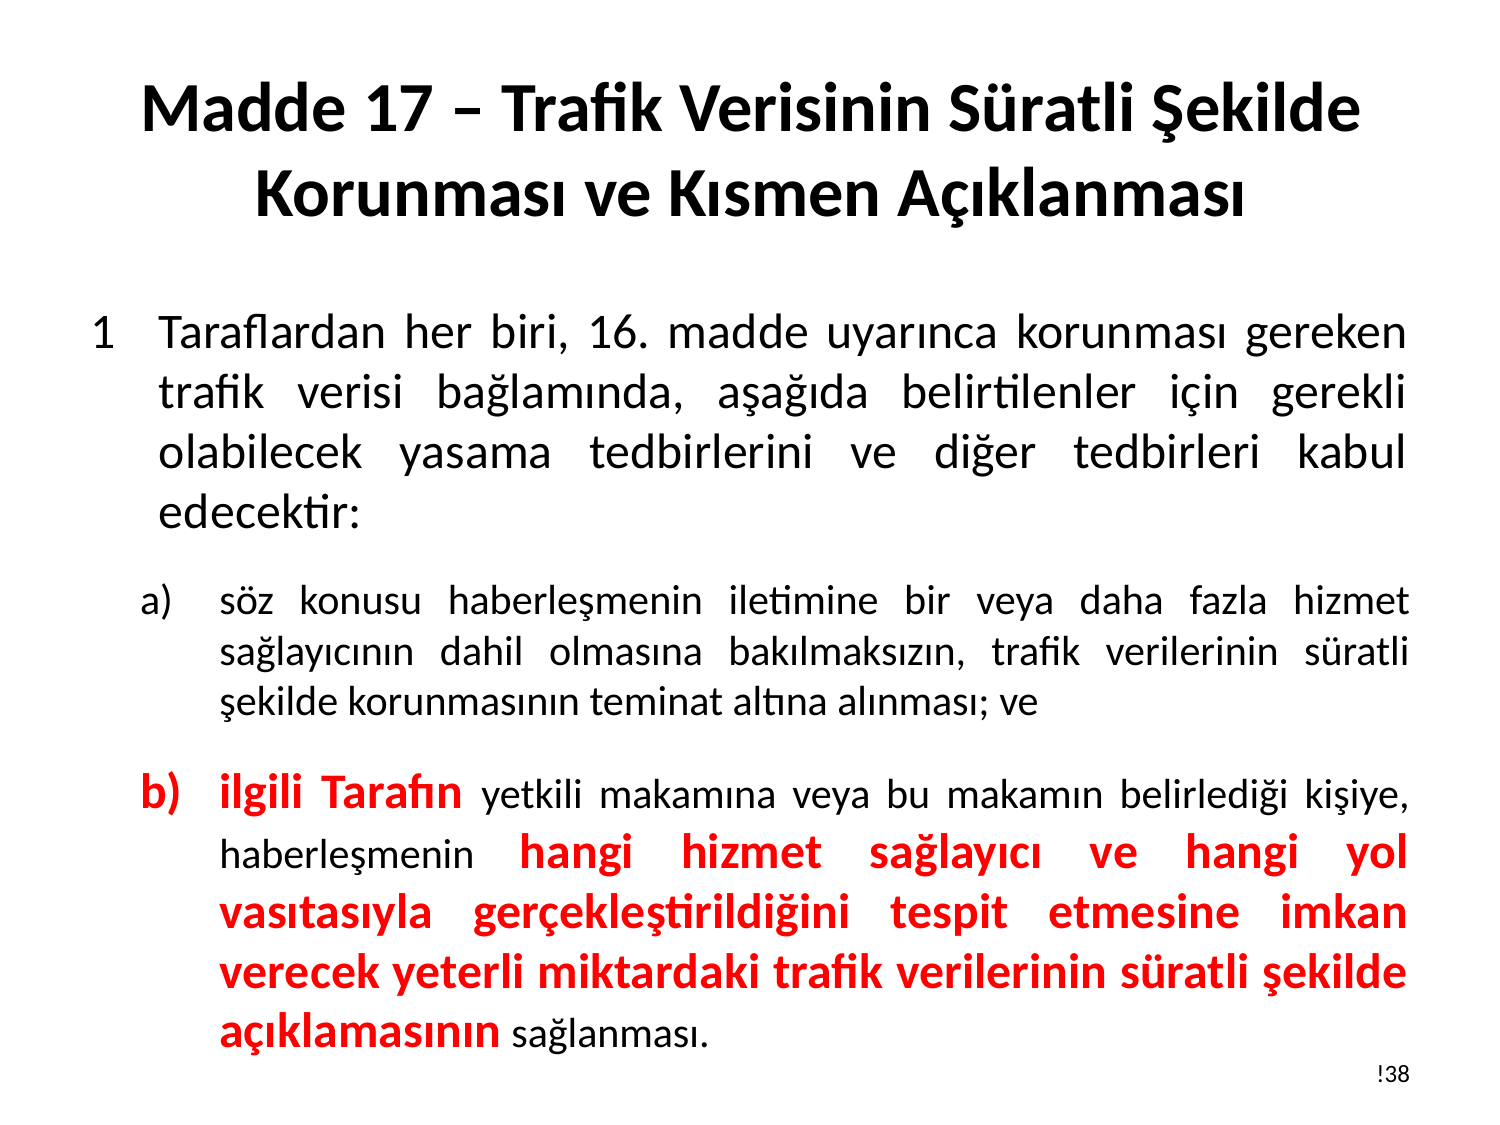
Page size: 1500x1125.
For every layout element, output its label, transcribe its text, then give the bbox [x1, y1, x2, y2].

list Taraflardan her biri, 16. madde uyarınca korunması gereken trafik verisi bağlamında, aşağıda belirtilenler için gerekli olabilecek yasama tedbirlerini ve diğer tedbirleri kabul edecektir: söz konusu haberleşmenin iletimine bir veya daha fazla hizmet sağlayıcının dahil olmasına bakılmaksızın, trafik verilerinin süratli şekilde korunmasının teminat altına alınması; ve ilgili Tarafın yetkili makamına veya bu makamın belirlediği kişiye, haberleşmenin hangi hizmet sağlayıcı ve hangi yol vasıtasıyla gerçekleştirildiğini tespit etmesine imkan verecek yeterli miktardaki trafik verilerinin süratli şekilde açıklamasının sağlanması. [74, 290, 1426, 1072]
slide_number !38 [1074, 1042, 1425, 1103]
title Madde 17 – Trafik Verisinin Süratli Şekilde Korunması ve Kısmen Açıklanması [76, 51, 1428, 240]
